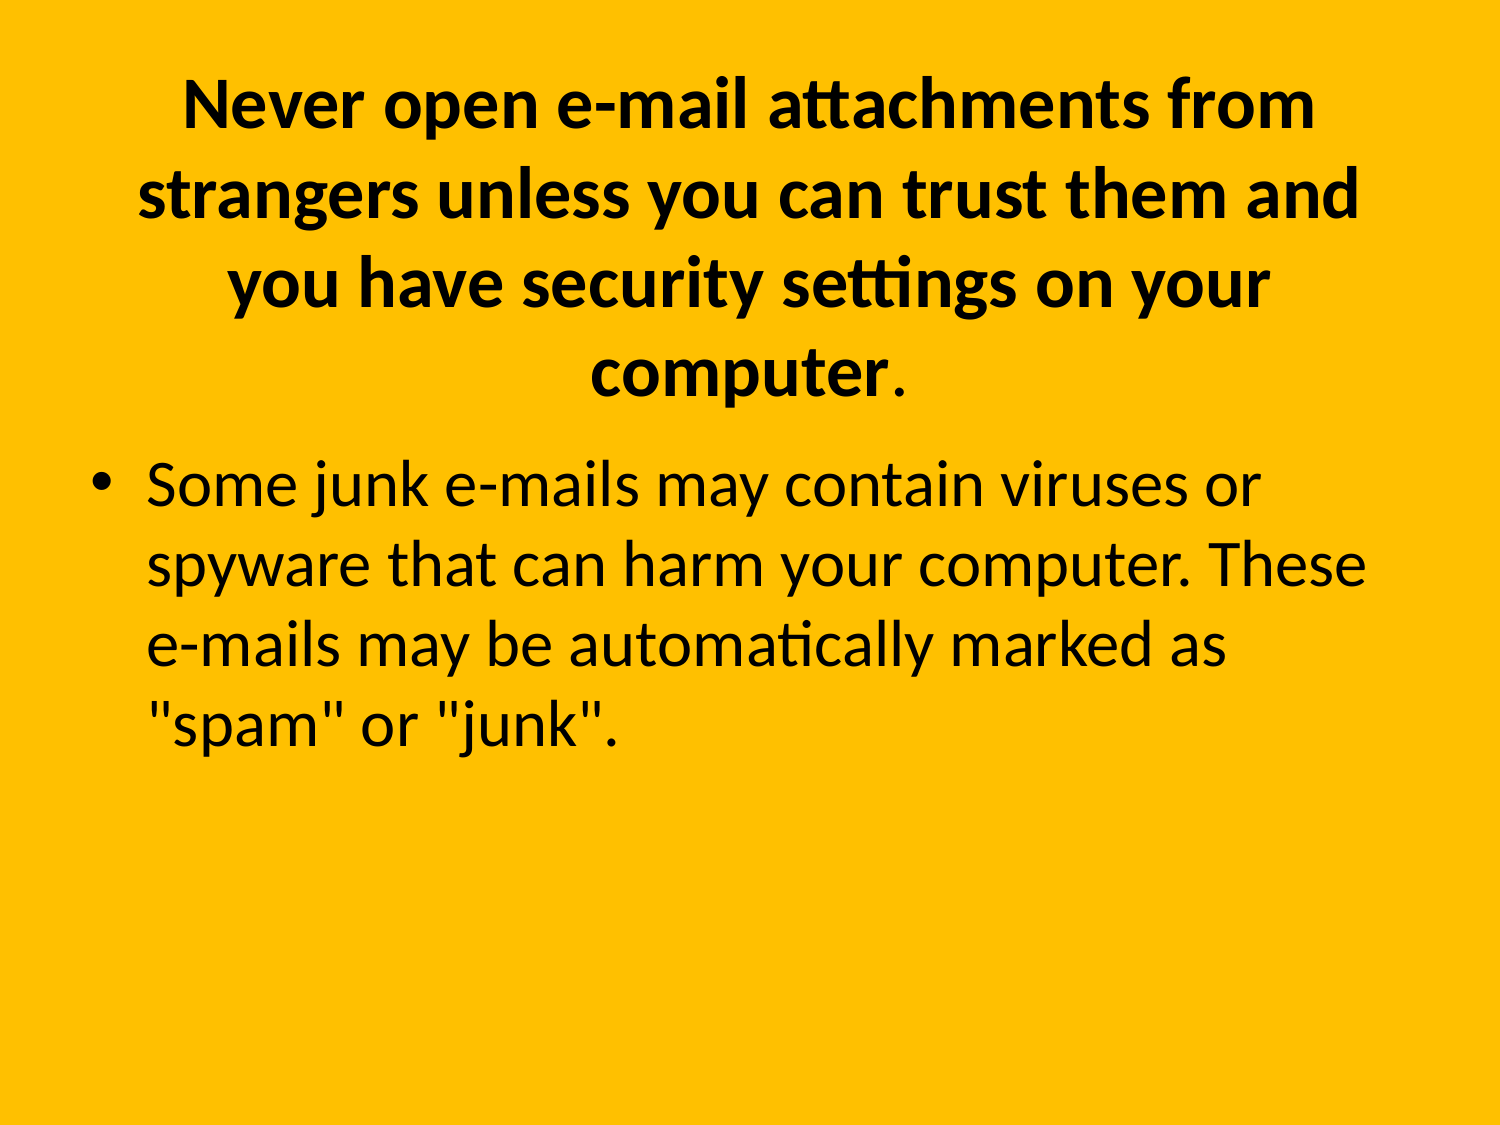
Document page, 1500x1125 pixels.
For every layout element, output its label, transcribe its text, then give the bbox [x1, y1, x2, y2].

list Some junk e-mails may contain viruses or spyware that can harm your computer. These e-mails may be automatically marked as "spam" or "junk". [75, 432, 1425, 1005]
title Never open e-mail attachments from strangers unless you can trust them and you have security settings on your computer. [75, 45, 1425, 421]
